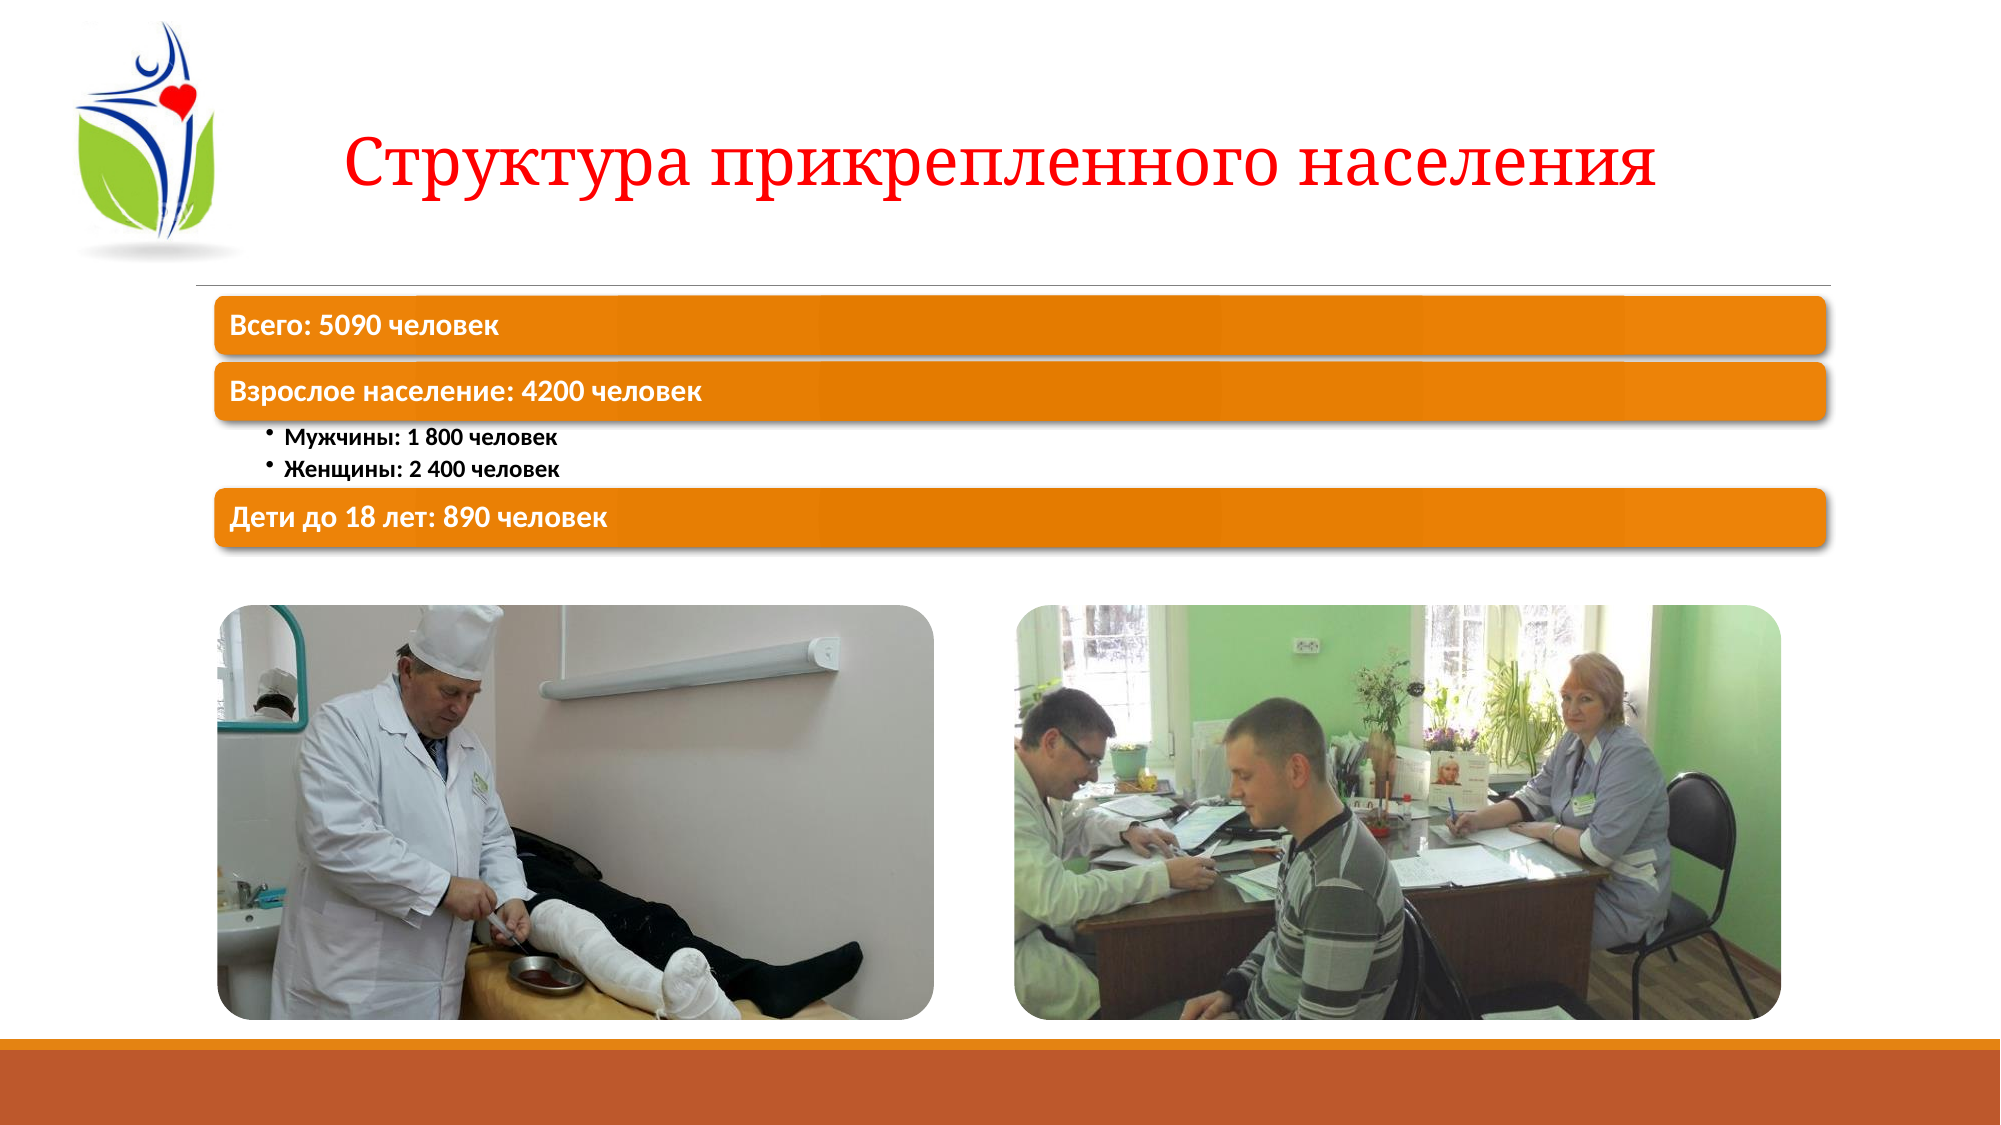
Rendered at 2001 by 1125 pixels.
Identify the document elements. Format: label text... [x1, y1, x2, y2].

picture [216, 604, 935, 1021]
picture [22, 20, 270, 268]
title Структура прикрепленного населения [278, 82, 1826, 207]
picture [1013, 604, 1782, 1021]
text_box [213, 288, 1827, 554]
